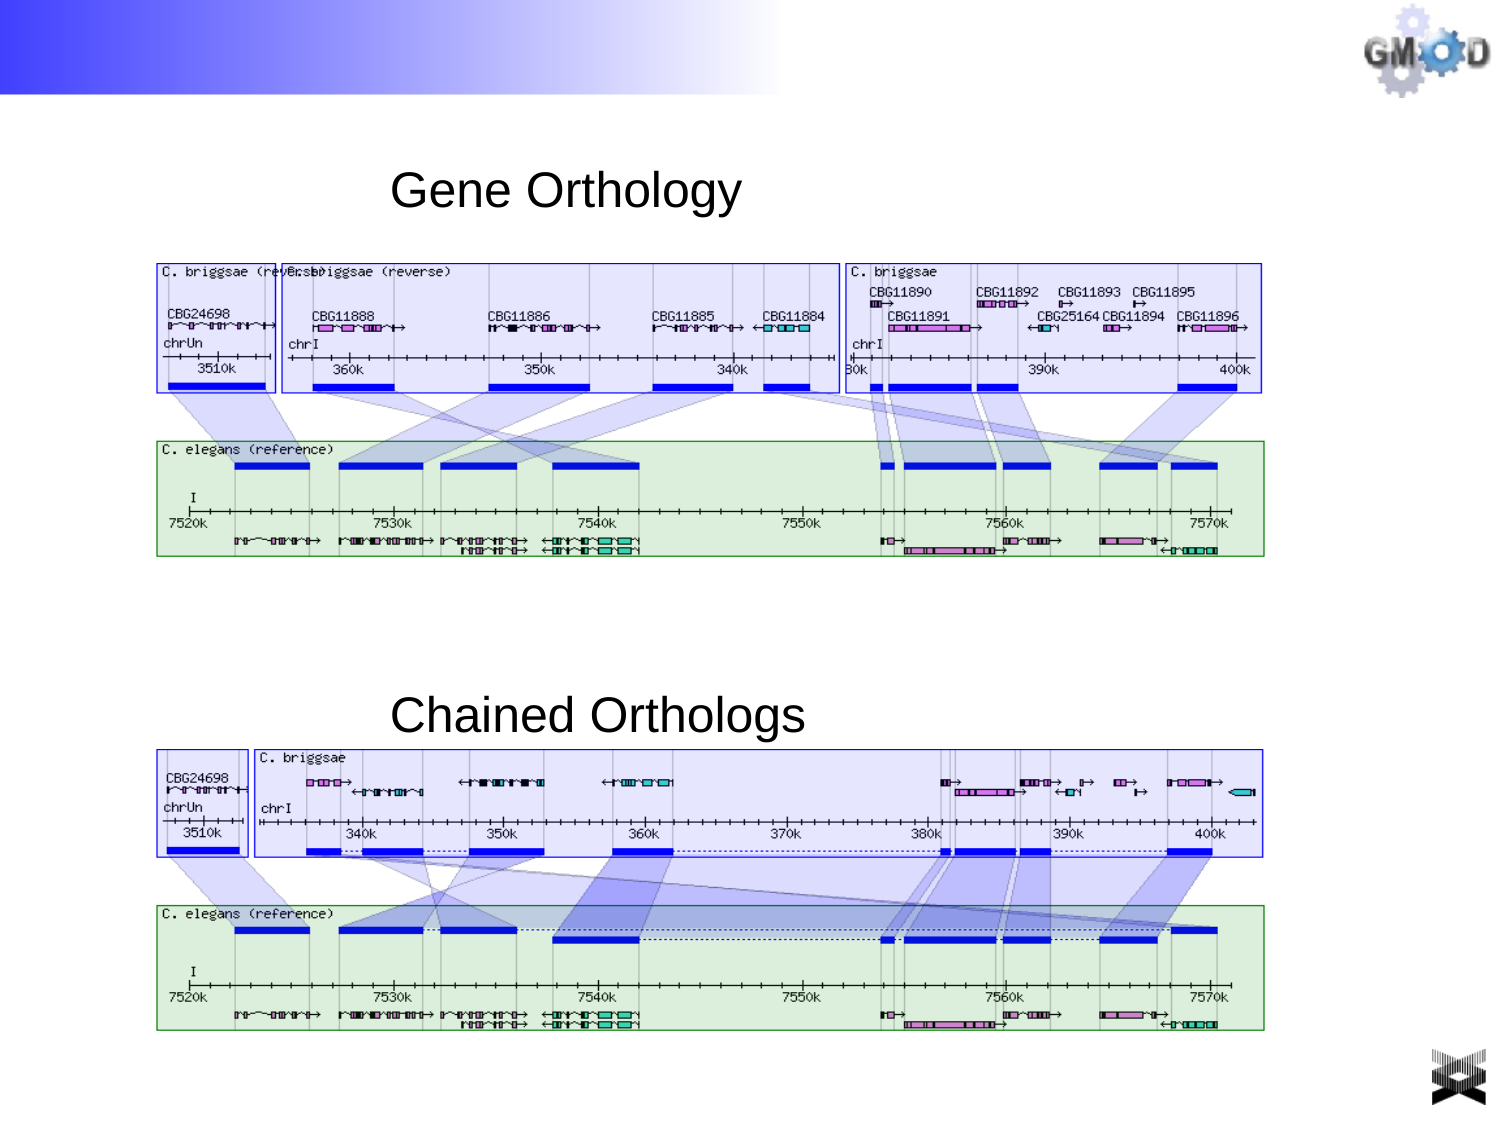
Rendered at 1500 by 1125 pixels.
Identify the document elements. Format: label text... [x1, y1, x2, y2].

text_box Gene Orthology [374, 149, 758, 225]
text_box Chained Orthologs [374, 674, 821, 748]
picture [149, 263, 1270, 563]
picture [149, 749, 1270, 1038]
picture [1431, 1049, 1487, 1105]
